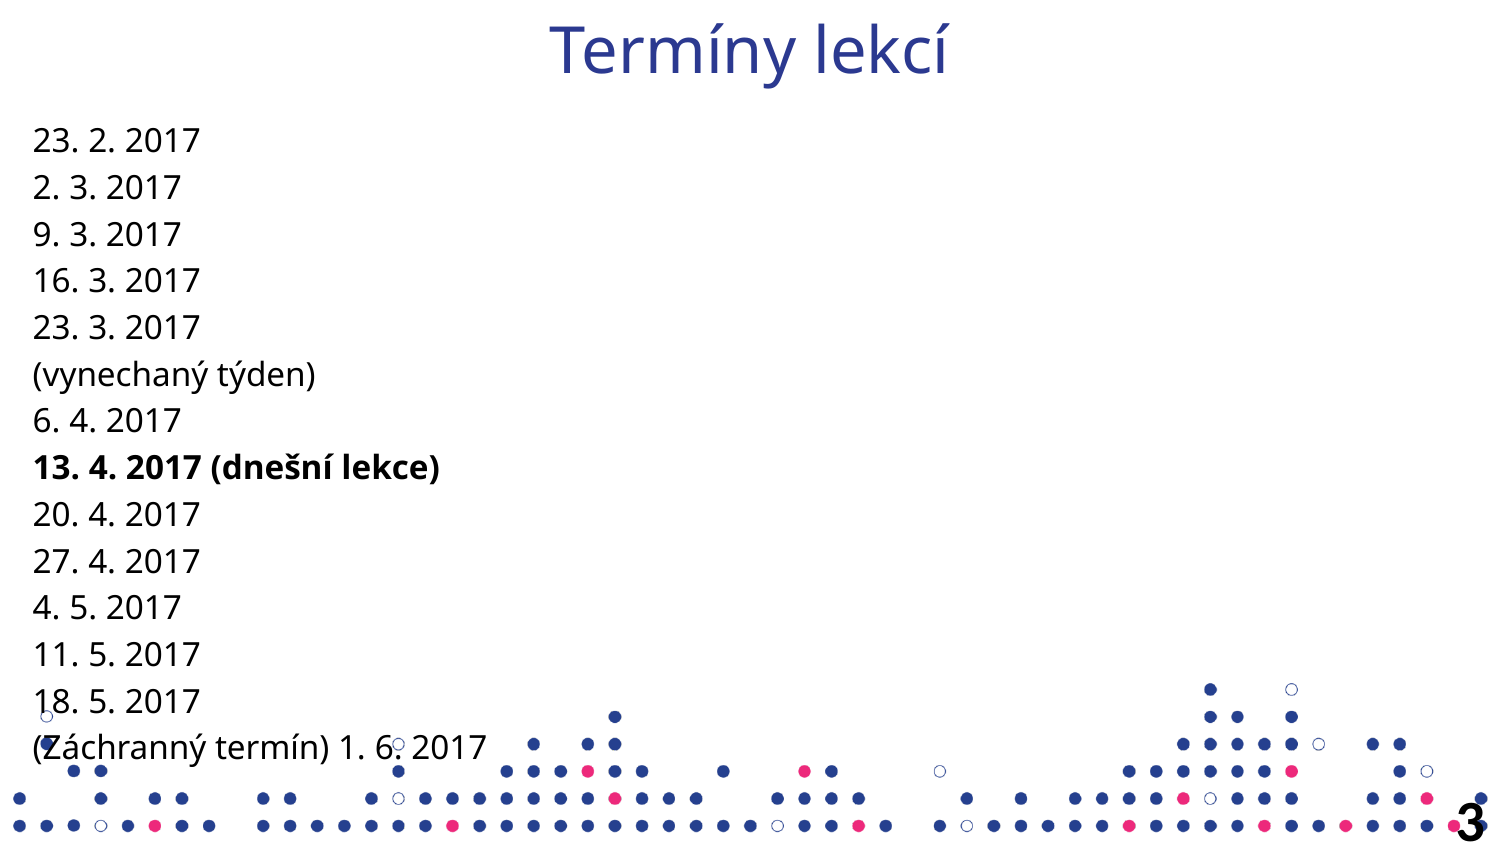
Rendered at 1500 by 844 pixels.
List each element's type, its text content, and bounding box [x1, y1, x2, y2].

list 23. 2. 2017 2. 3. 2017 9. 3. 2017 16. 3. 2017 23. 3. 2017 (vynechaný týden) 6. 4. 2017 13. 4. 2017 (dnešní lekce) 20. 4. 2017 27. 4. 2017 4. 5. 2017 11. 5. 2017 18. 5. 2017 (Záchranný termín) 1. 6. 2017 [17, 111, 1483, 786]
title Termíny lekcí [75, 0, 1425, 95]
slide_number 3 [1149, 797, 1500, 838]
picture [0, 674, 1500, 844]
